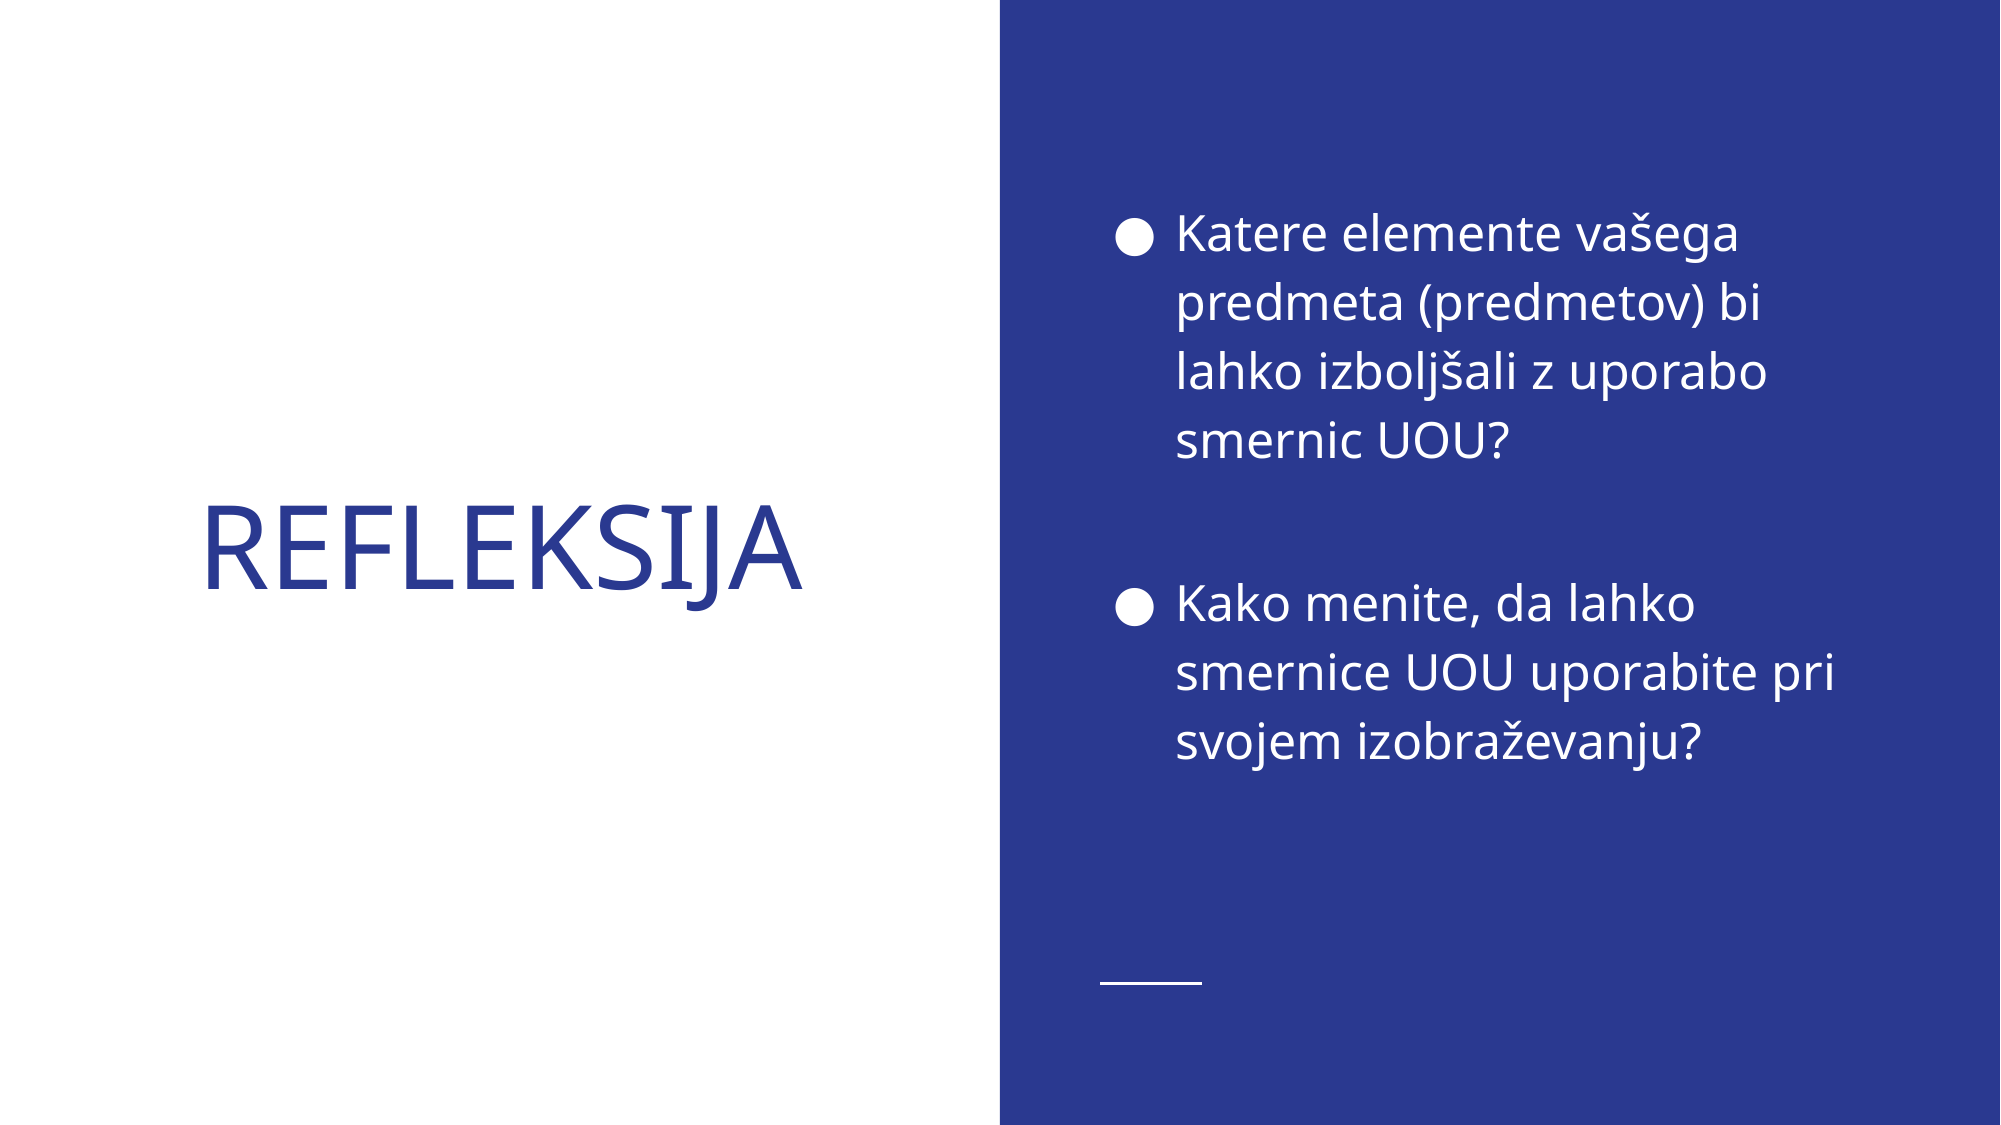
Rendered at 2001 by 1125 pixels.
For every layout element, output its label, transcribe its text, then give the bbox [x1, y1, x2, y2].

title REFLEKSIJA [58, 290, 943, 633]
text_box Katere elemente vašega predmeta (predmetov) bi lahko izboljšali z uporabo smernic UOU? Kako menite, da lahko smernice UOU uporabite pri svojem izobraževanju? [1080, 158, 1920, 967]
